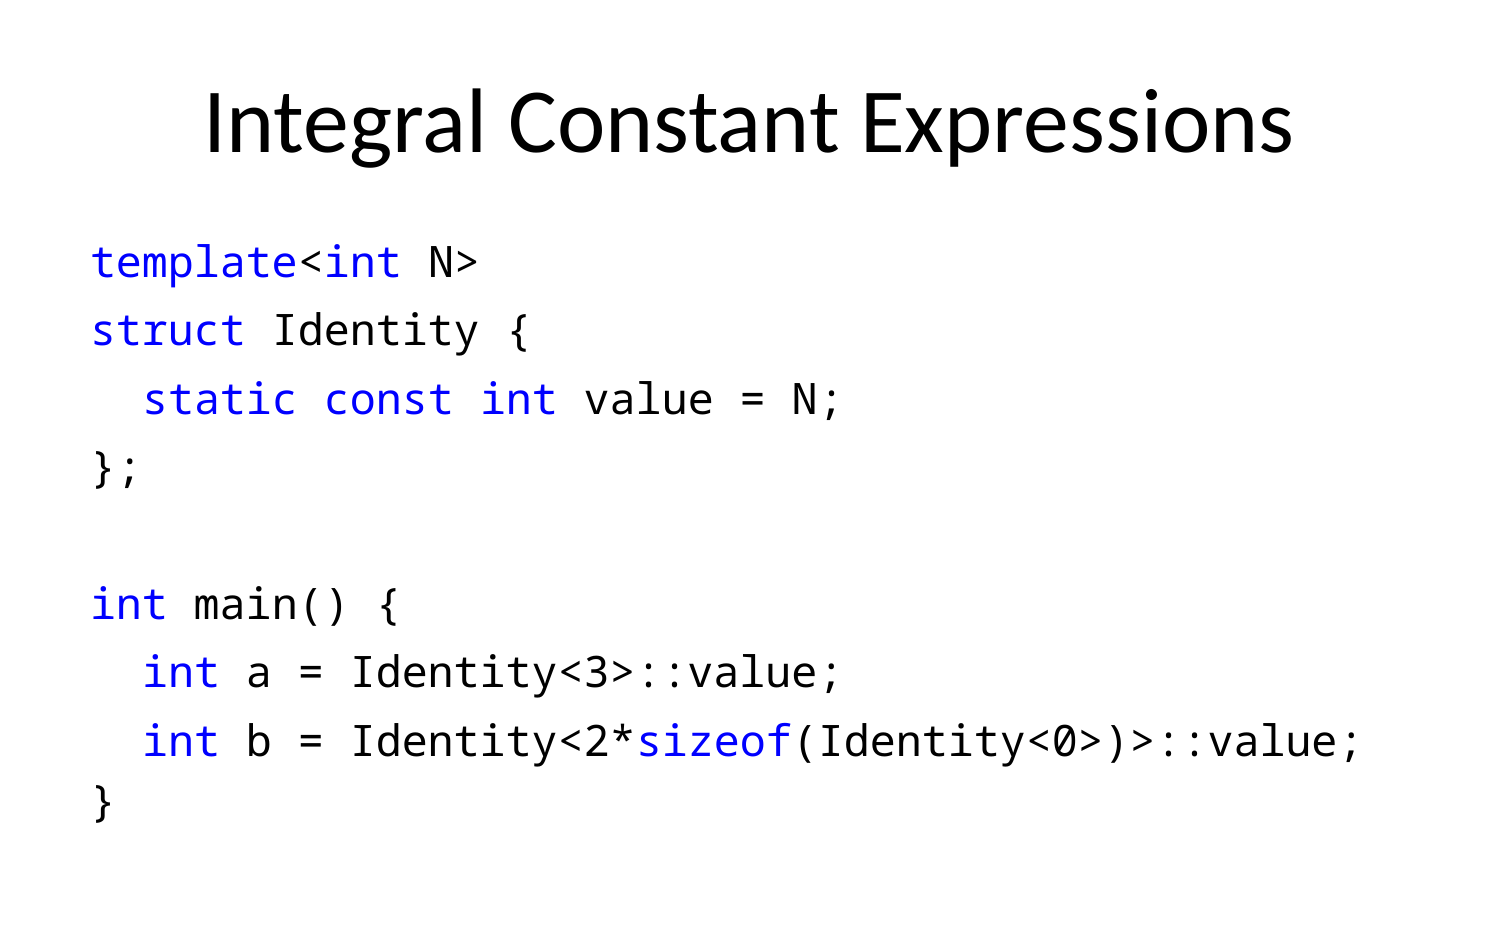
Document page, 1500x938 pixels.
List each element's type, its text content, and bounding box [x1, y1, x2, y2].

list template<int N> struct Identity { static const int value = N; }; int main() { int a = Identity<3>::value; int b = Identity<2*sizeof(Identity<0>)>::value; } [75, 218, 1425, 838]
title Integral Constant Expressions [75, 37, 1425, 194]
